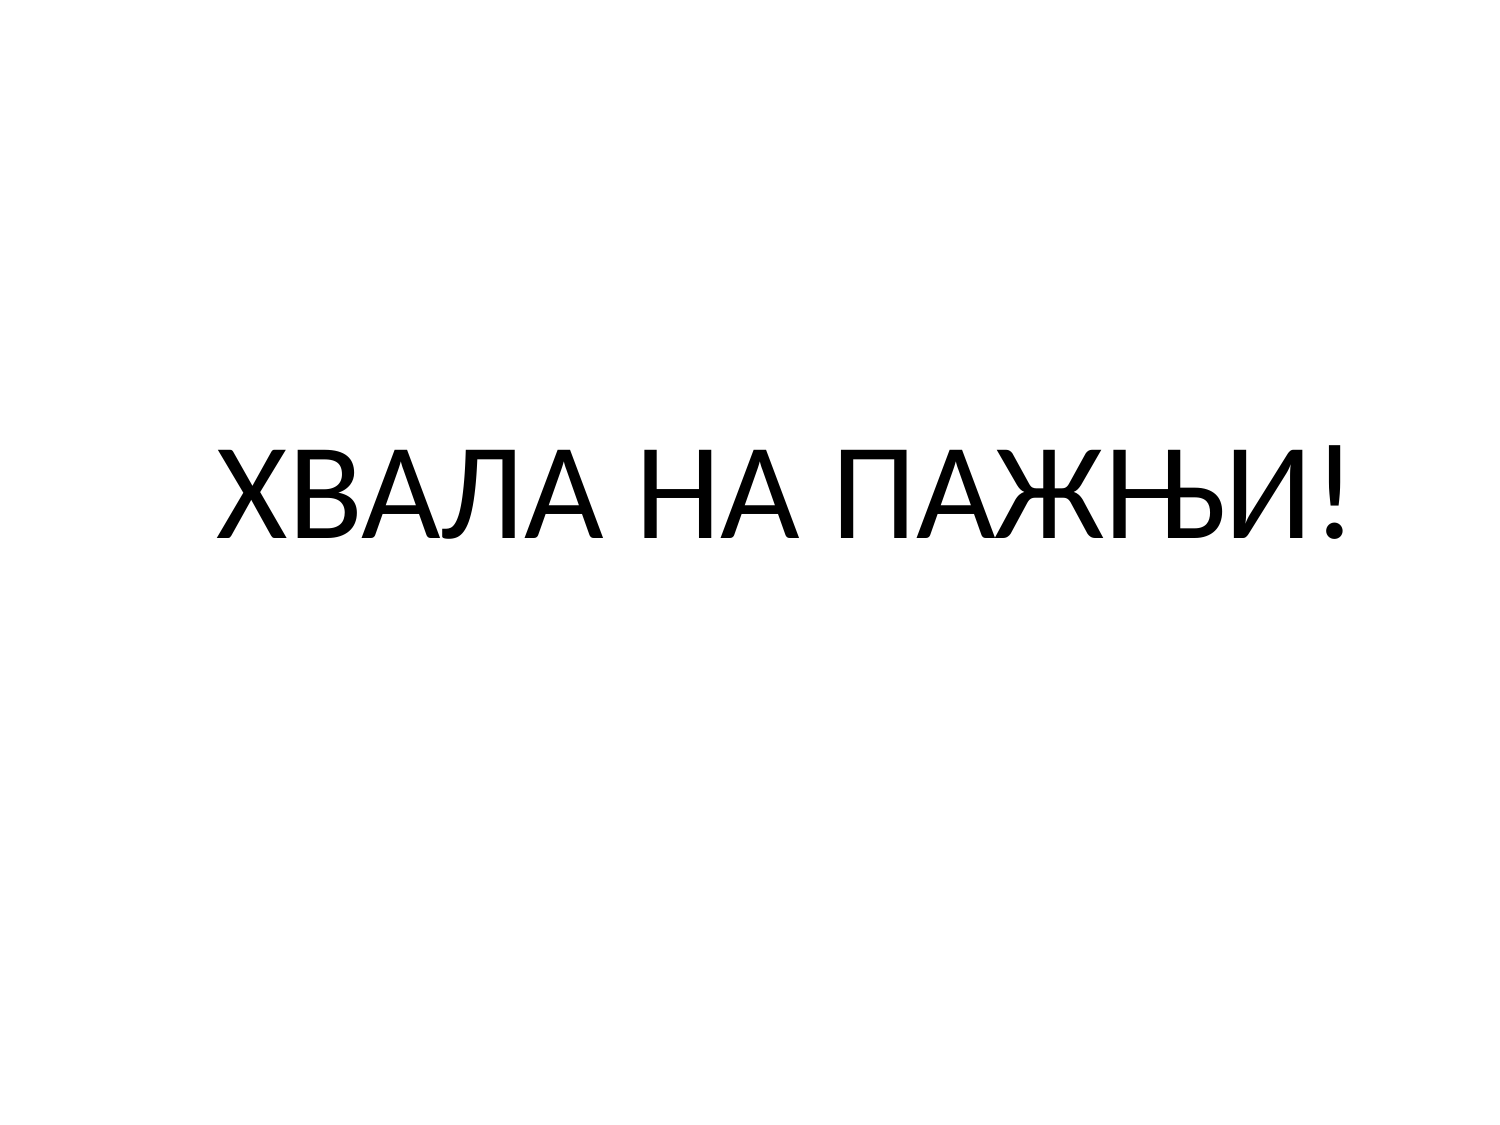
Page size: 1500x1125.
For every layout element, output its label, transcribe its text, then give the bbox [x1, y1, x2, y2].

list ХВАЛА НА ПАЖЊИ! [75, 99, 1425, 1005]
